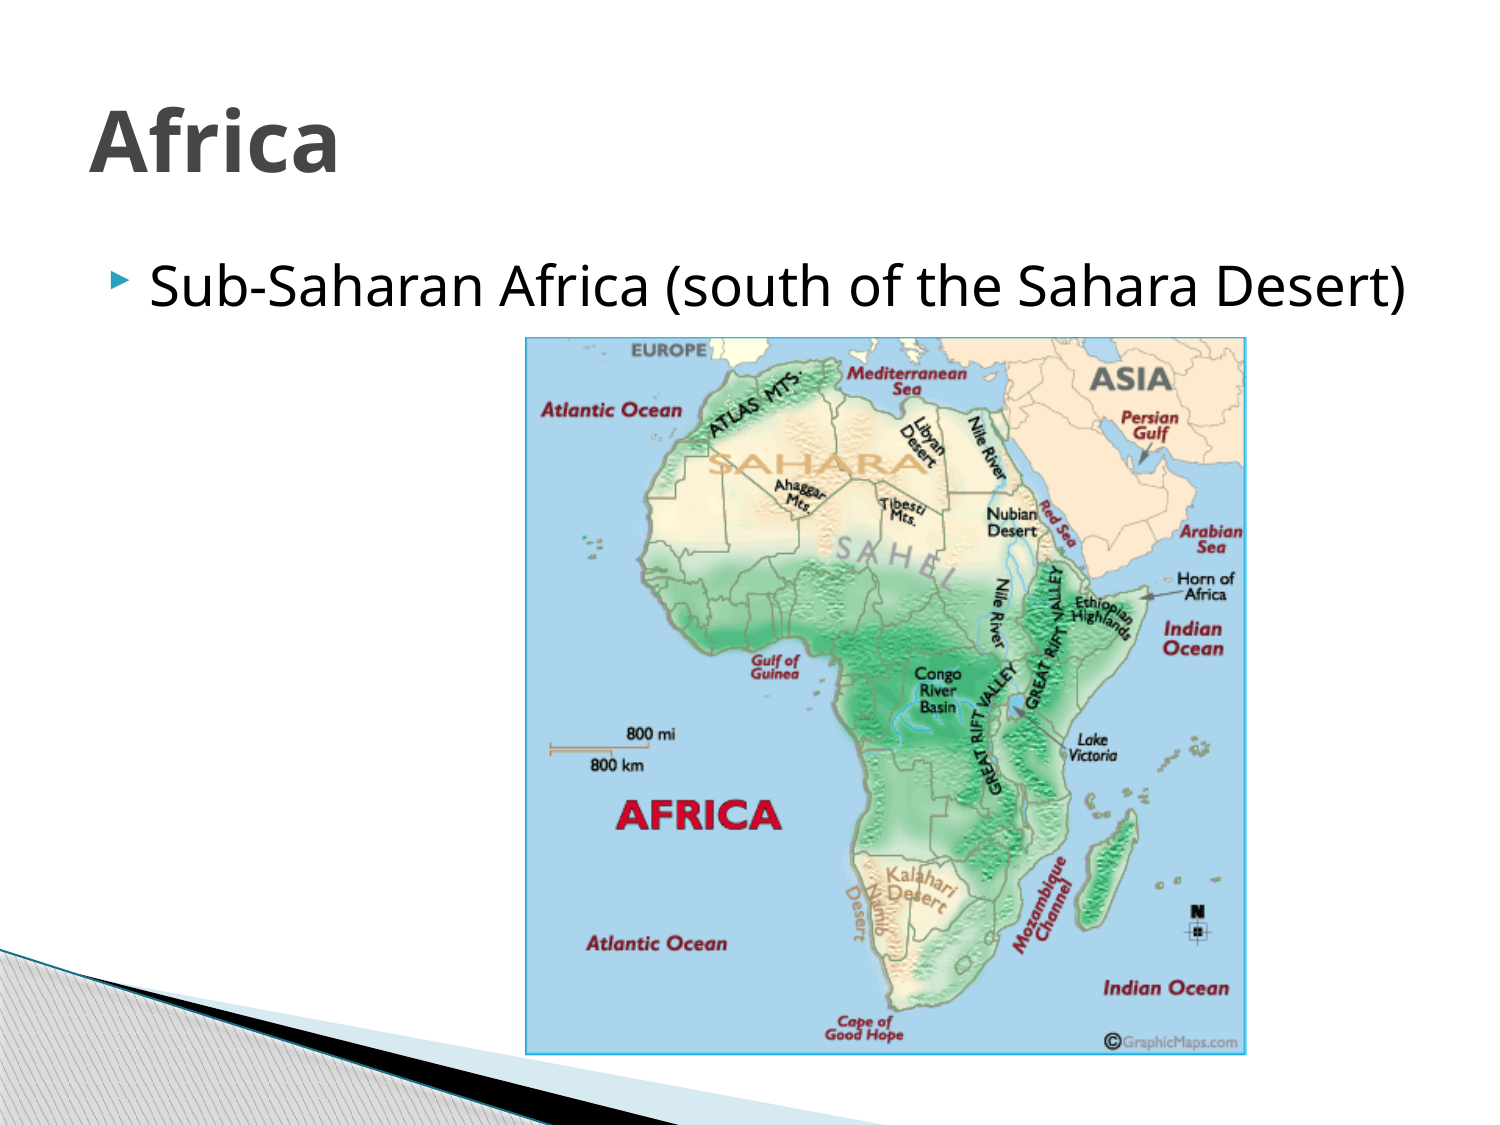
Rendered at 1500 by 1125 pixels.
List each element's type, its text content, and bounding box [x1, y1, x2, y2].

title Africa [75, 45, 1425, 233]
picture [524, 337, 1248, 1057]
list Sub-Saharan Africa (south of the Sahara Desert) [75, 243, 1425, 986]
